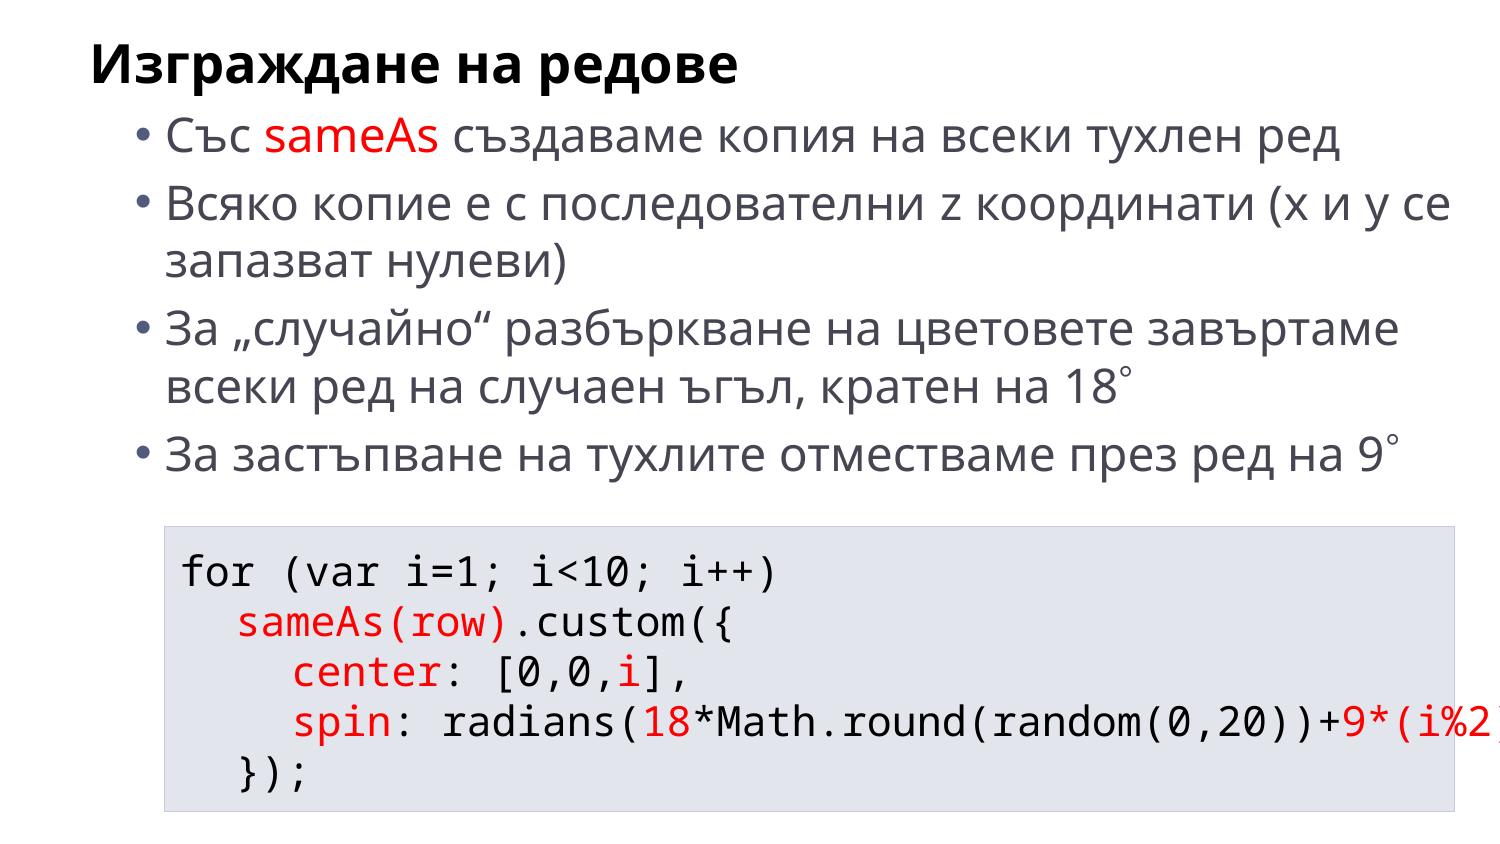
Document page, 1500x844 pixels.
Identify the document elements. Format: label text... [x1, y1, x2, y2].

list Изграждане на редове Със sameAs създаваме копия на всеки тухлен ред Всяко копие е с последователни z координати (x и y се запазват нулеви) За „случайно“ разбъркване на цветовете завъртаме всеки ред на случаен ъгъл, кратен на 18 За застъпване на тухлите отместваме през ред на 9 [75, 21, 1475, 835]
text_box for (var i=1; i<10; i++) sameAs(row).custom({ center: [0,0,i], spin: radians(18*Math.round(random(0,20))+9*(i%2)) }); [164, 526, 1455, 812]
